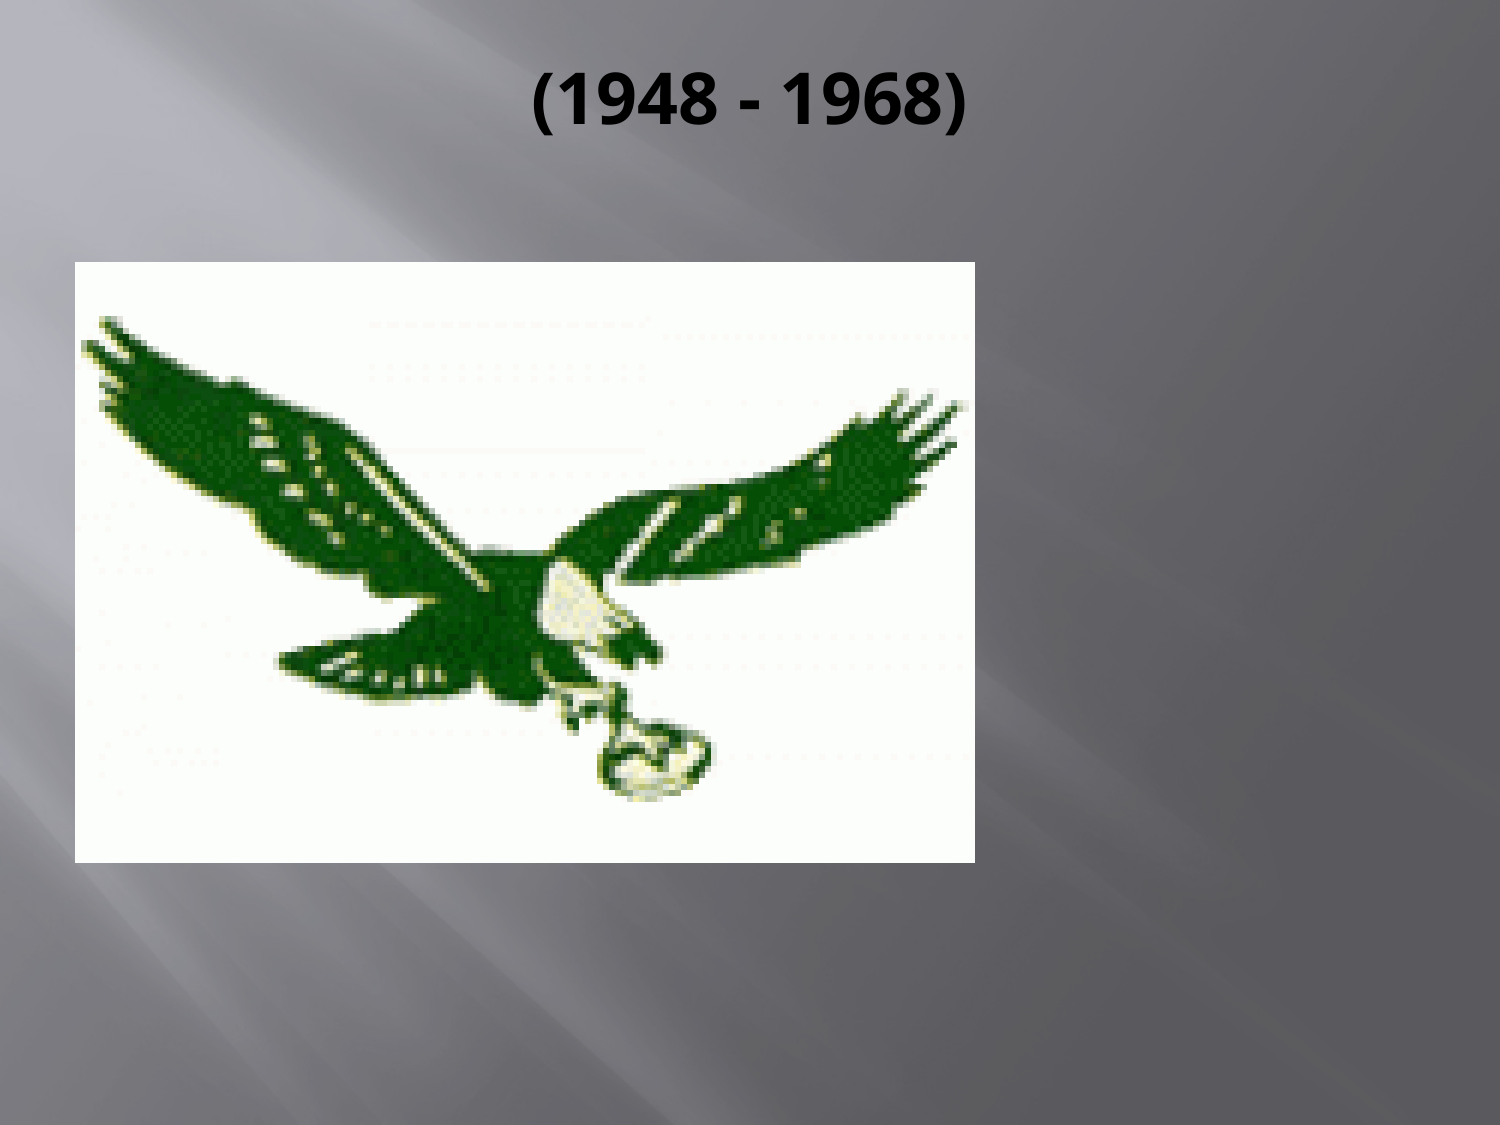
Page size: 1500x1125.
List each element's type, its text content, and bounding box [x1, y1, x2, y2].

title (1948 - 1968) [75, 45, 1425, 233]
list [74, 262, 976, 863]
